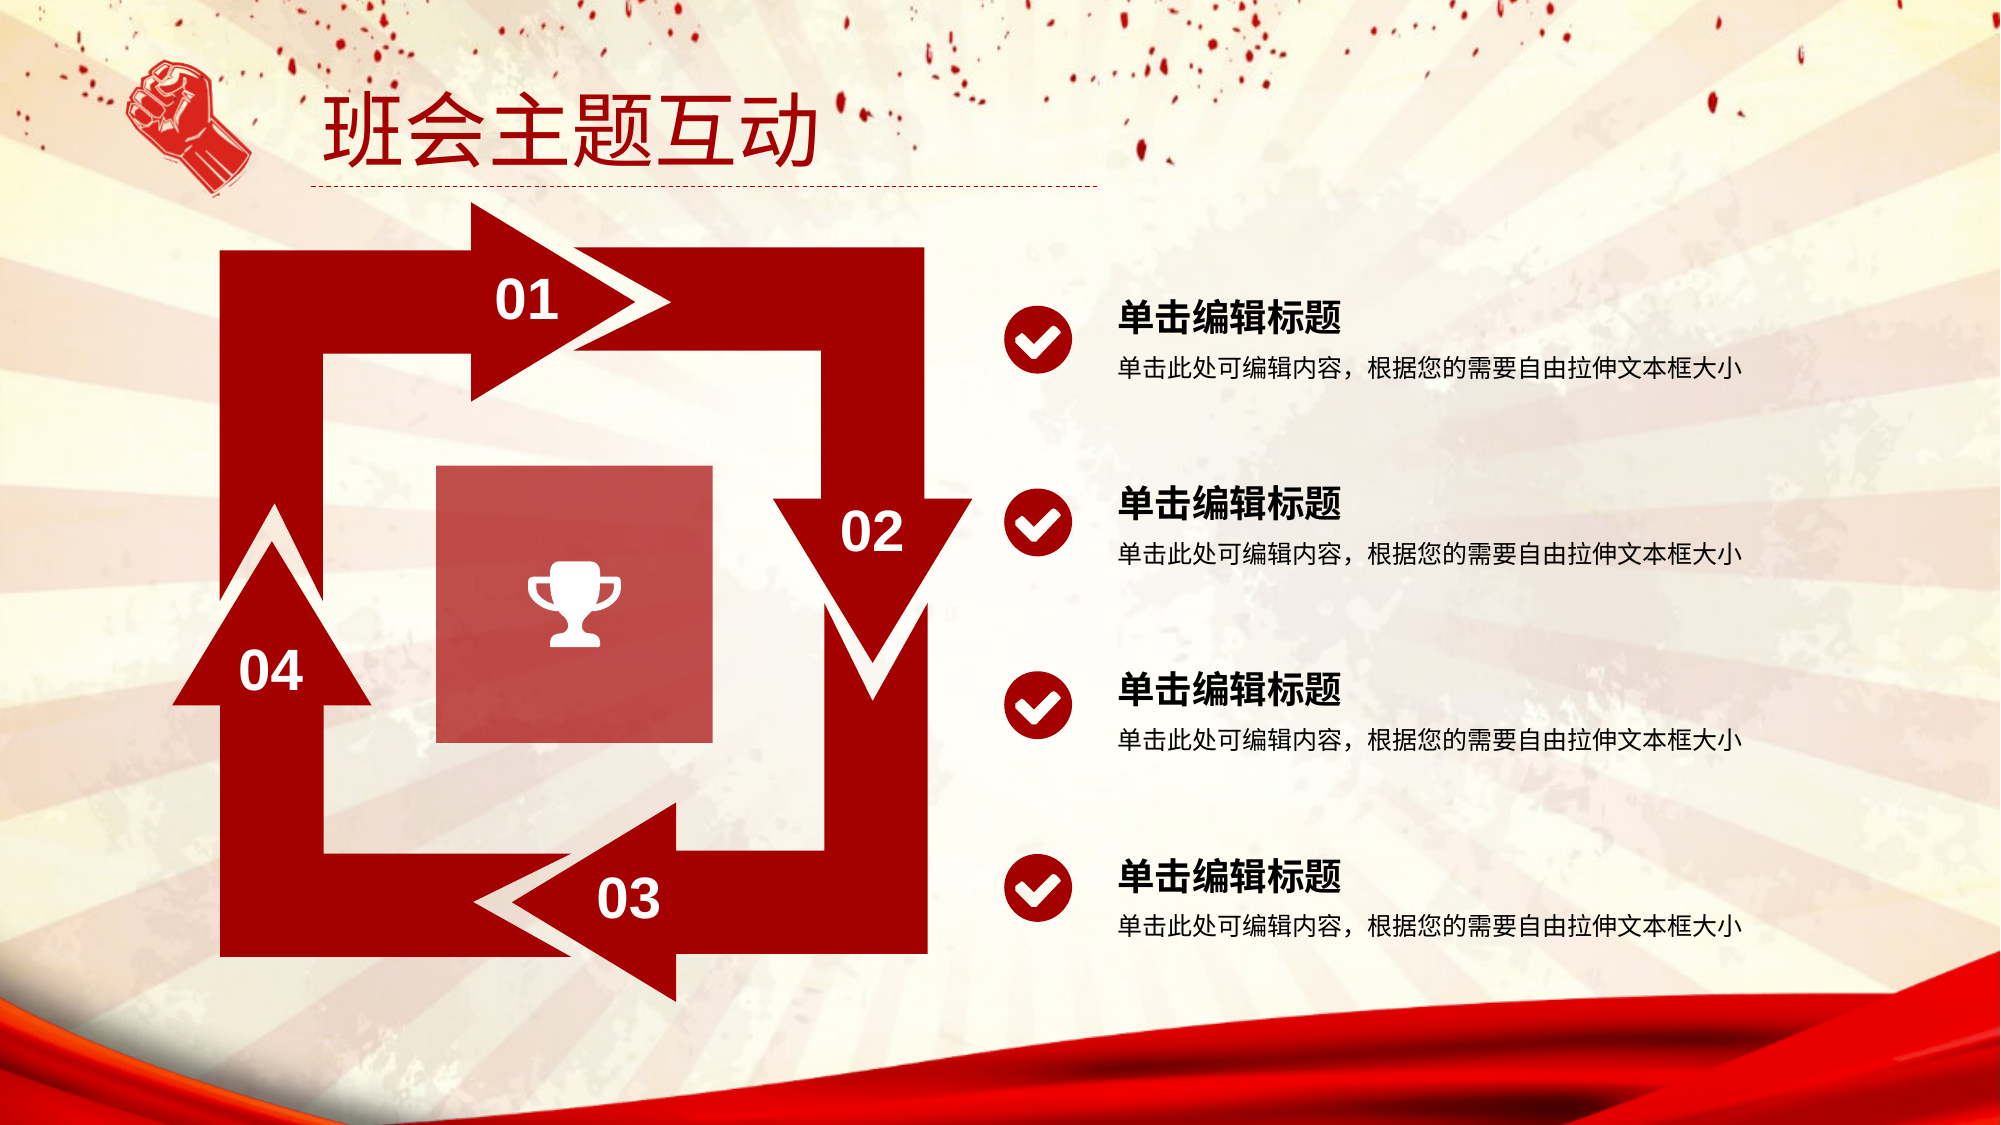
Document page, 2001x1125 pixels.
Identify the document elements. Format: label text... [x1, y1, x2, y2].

text_box [1004, 305, 1073, 374]
text_box 单击此处可编辑内容，根据您的需要自由拉伸文本框大小 [1117, 352, 1800, 383]
text_box 班会主题互动 [252, 70, 836, 186]
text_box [172, 202, 973, 1002]
text_box 单击此处可编辑内容，根据您的需要自由拉伸文本框大小 [1117, 910, 1800, 941]
text_box 单击编辑标题 [1117, 480, 1501, 526]
text_box 单击此处可编辑内容，根据您的需要自由拉伸文本框大小 [1117, 724, 1800, 755]
text_box [1004, 671, 1073, 740]
text_box 单击此处可编辑内容，根据您的需要自由拉伸文本框大小 [1117, 538, 1800, 569]
picture [0, 0, 2001, 1125]
text_box 单击编辑标题 [1117, 666, 1501, 712]
text_box [1004, 853, 1073, 922]
text_box [1004, 488, 1073, 557]
text_box 单击编辑标题 [1117, 852, 1501, 898]
text_box 单击编辑标题 [1117, 294, 1501, 340]
